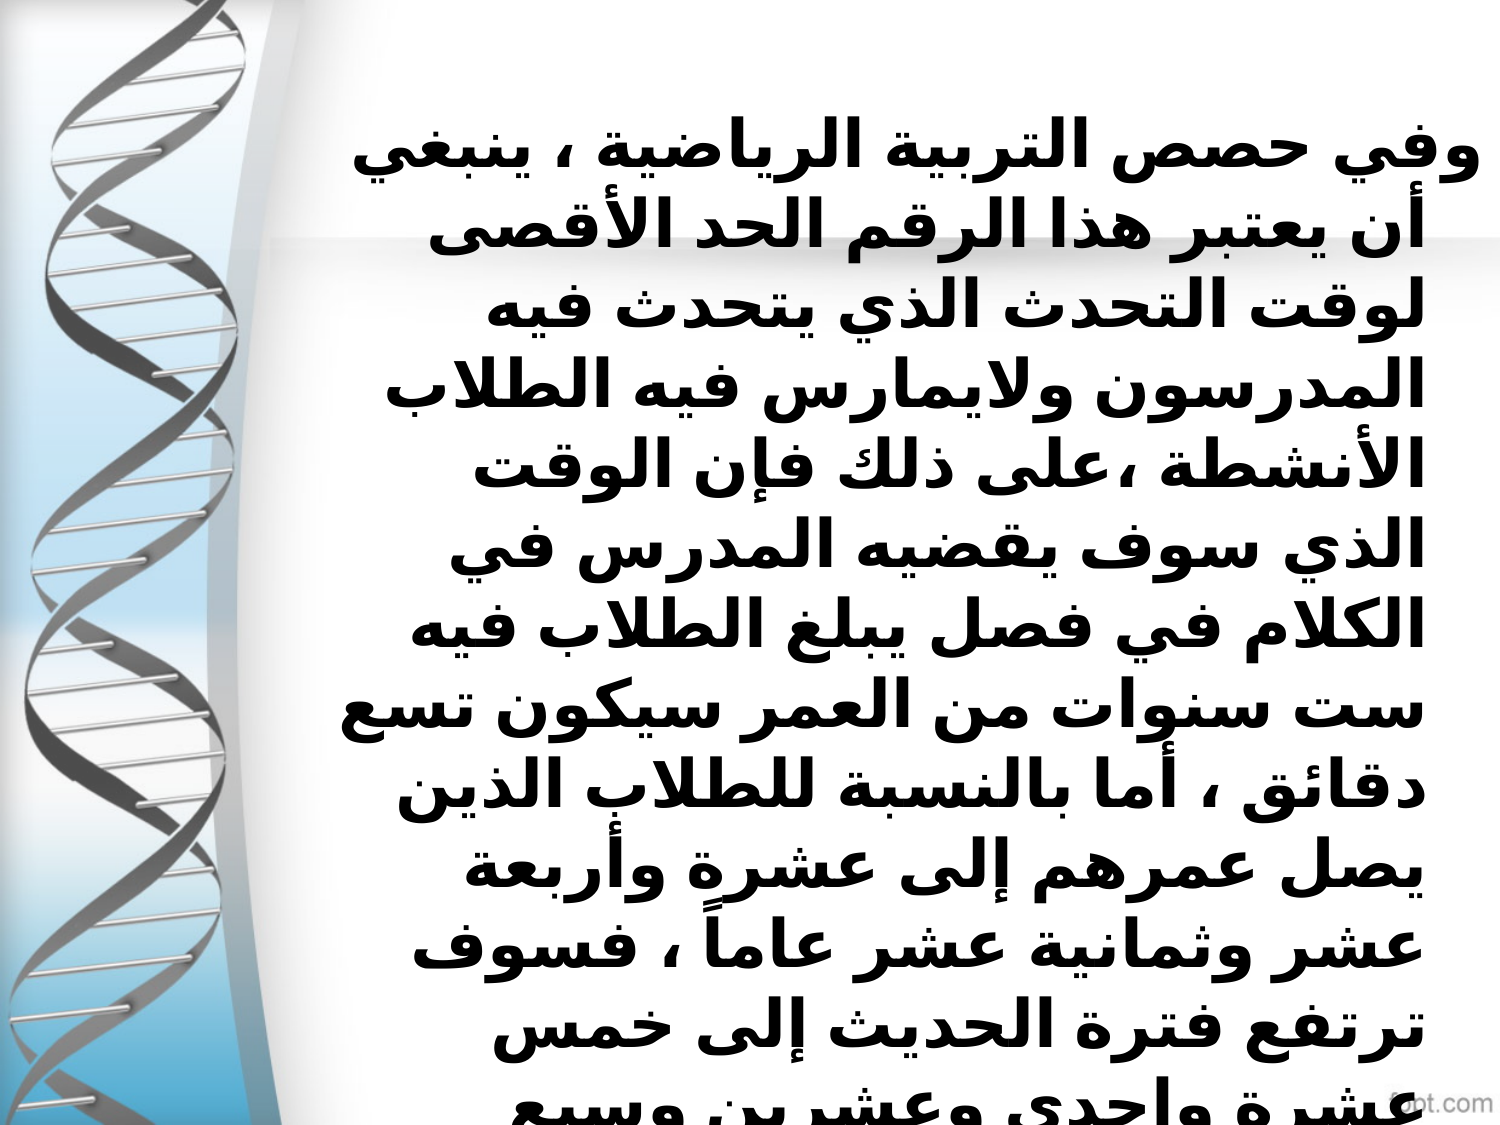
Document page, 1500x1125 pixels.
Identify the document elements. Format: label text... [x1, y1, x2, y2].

list وفي حصص التربية الرياضية ، ينبغي أن يعتبر هذا الرقم الحد الأقصى لوقت التحدث الذي يتحدث فيه المدرسون ولايمارس فيه الطلاب الأنشطة ،على ذلك فإن الوقت الذي سوف يقضيه المدرس في الكلام في فصل يبلغ الطلاب فيه ست سنوات من العمر سيكون تسع دقائق ، أما بالنسبة للطلاب الذين يصل عمرهم إلى عشرة وأربعة عشر وثمانية عشر عاماً ، فسوف ترتفع فترة الحديث إلى خمس عشرة وإحدى وعشرين وسبع وعشرين دقيقة بالتتابع ،أما بقية الوقت في الحصة فينبغي أن يتم من خلاله ممارسة مهام هادفة تساعد على التعلم. [302, 93, 1500, 1055]
